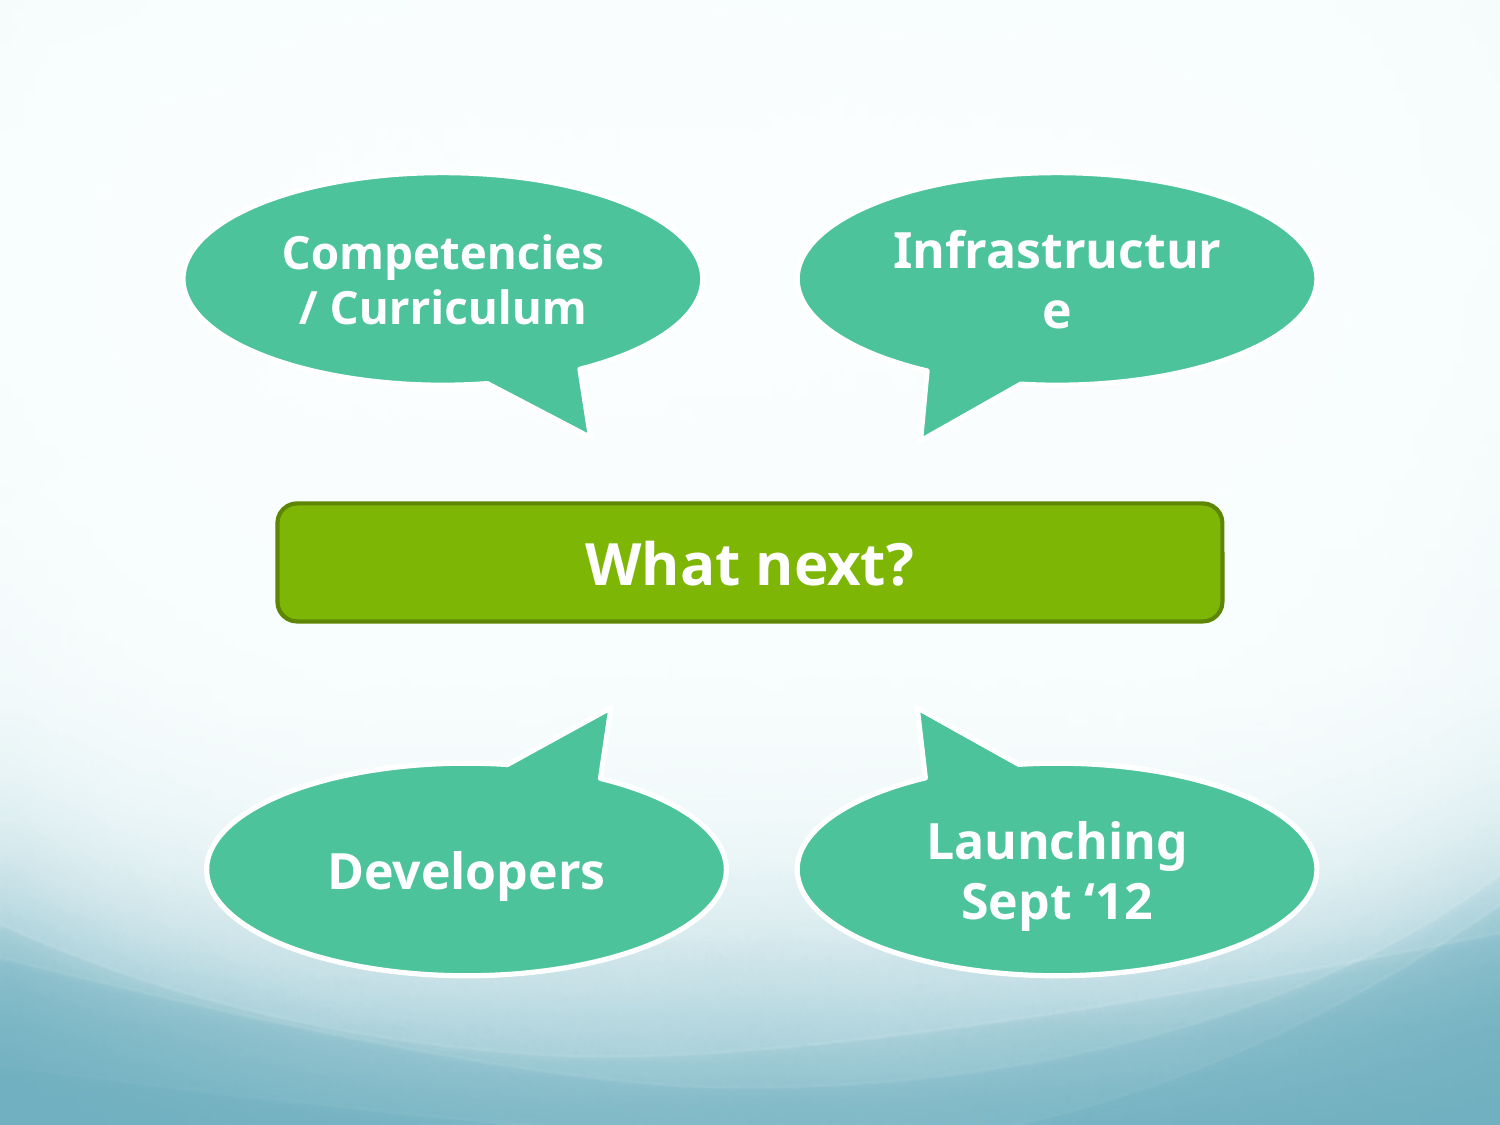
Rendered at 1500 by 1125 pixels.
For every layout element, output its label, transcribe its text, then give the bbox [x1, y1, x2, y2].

text_box What next? [275, 501, 1225, 624]
text_box Competencies / Curriculum [180, 170, 706, 440]
text_box Developers [204, 705, 729, 979]
text_box Infrastructure [794, 170, 1320, 444]
text_box Launching Sept ‘12 [794, 705, 1320, 979]
